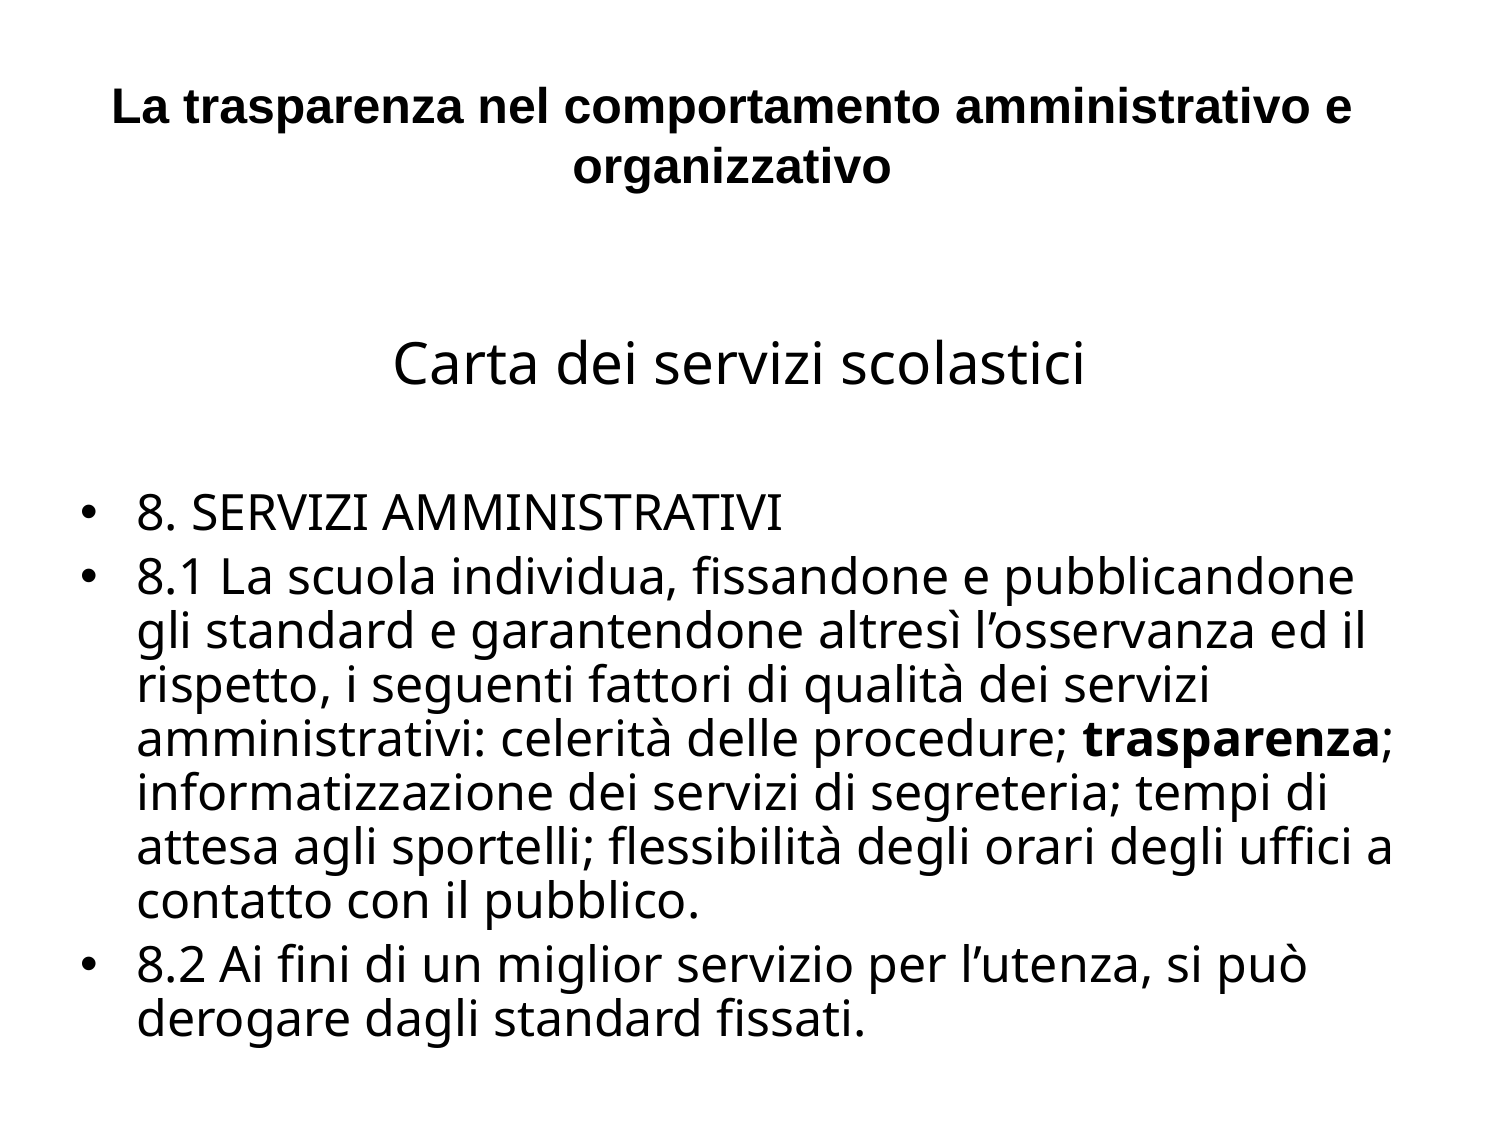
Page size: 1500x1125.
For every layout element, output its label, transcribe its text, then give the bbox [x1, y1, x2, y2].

list 8. SERVIZI AMMINISTRATIVI 8.1 La scuola individua, fissandone e pubblicandone gli standard e garantendone altresì l’osservanza ed il rispetto, i seguenti fattori di qualità dei servizi amministrativi: celerità delle procedure; trasparenza; informatizzazione dei servizi di segreteria; tempi di attesa agli sportelli; flessibilità degli orari degli uffici a contatto con il pubblico. 8.2 Ai fini di un miglior servizio per l’utenza, si può derogare dagli standard fissati. [64, 479, 1416, 1076]
title Carta dei servizi scolastici [64, 266, 1416, 455]
text_box La trasparenza nel comportamento amministrativo e organizzativo [76, 66, 1388, 202]
